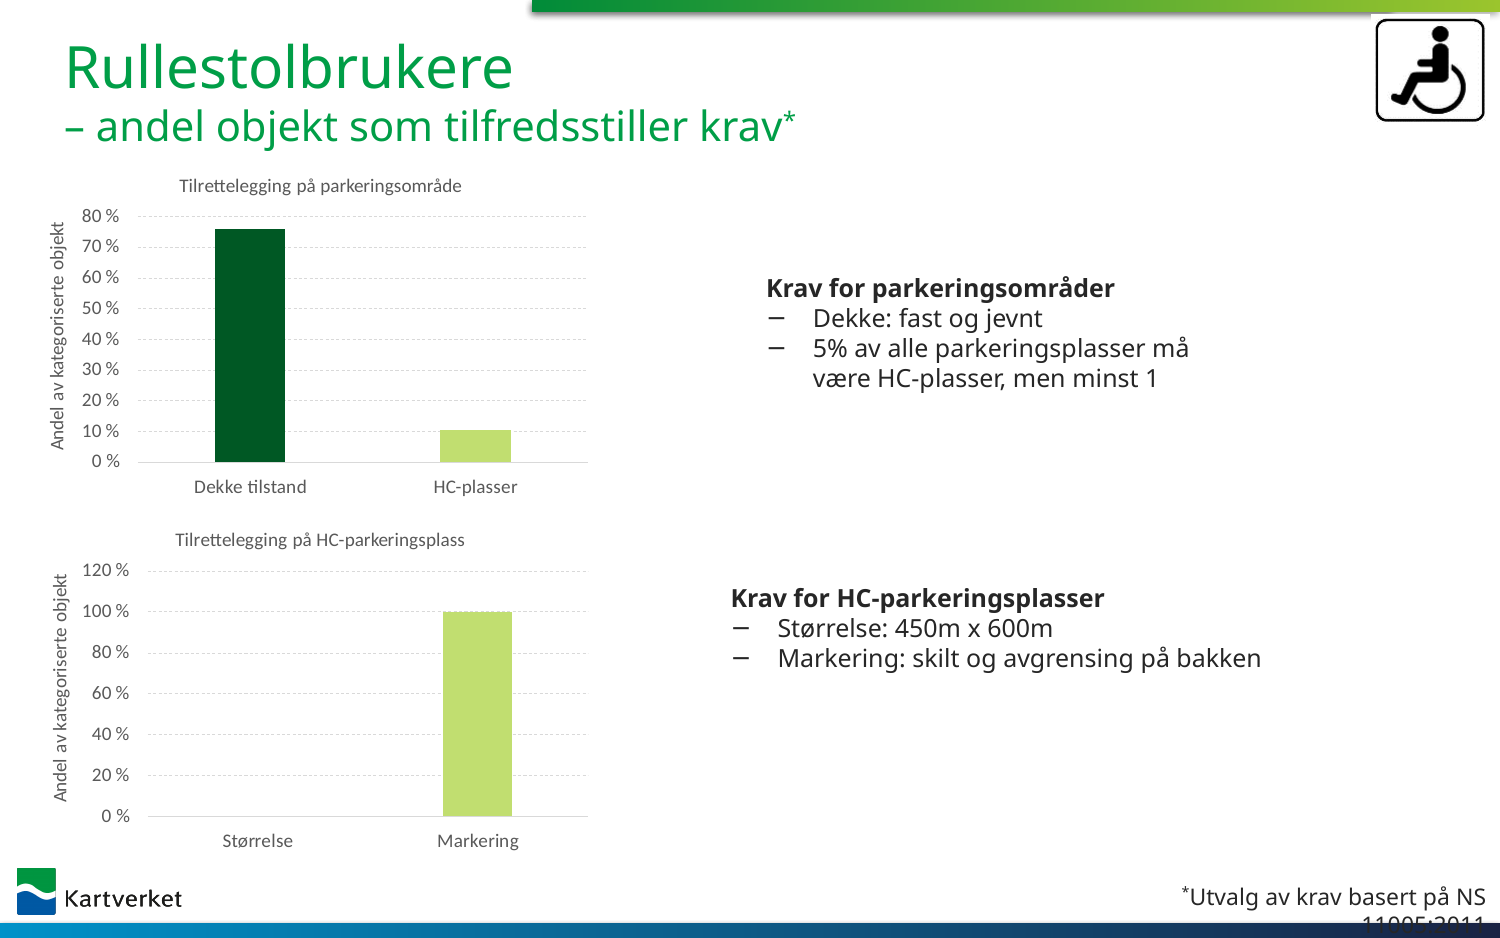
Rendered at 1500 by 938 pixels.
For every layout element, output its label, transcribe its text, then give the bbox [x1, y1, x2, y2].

text_box Krav for HC-parkeringsplasser Størrelse: 450m x 600m Markering: skilt og avgrensing på bakken [715, 574, 1278, 680]
picture [1371, 13, 1491, 127]
text_box *Utvalg av krav basert på NS 11005:2011 [1068, 873, 1500, 938]
picture [41, 166, 599, 505]
picture [41, 520, 599, 859]
text_box Krav for parkeringsområder Dekke: fast og jevnt 5% av alle parkeringsplasser må være HC-plasser, men minst 1 [751, 264, 1232, 400]
text_box Rullestolbrukere – andel objekt som tilfredsstiller krav* [49, 23, 1431, 158]
